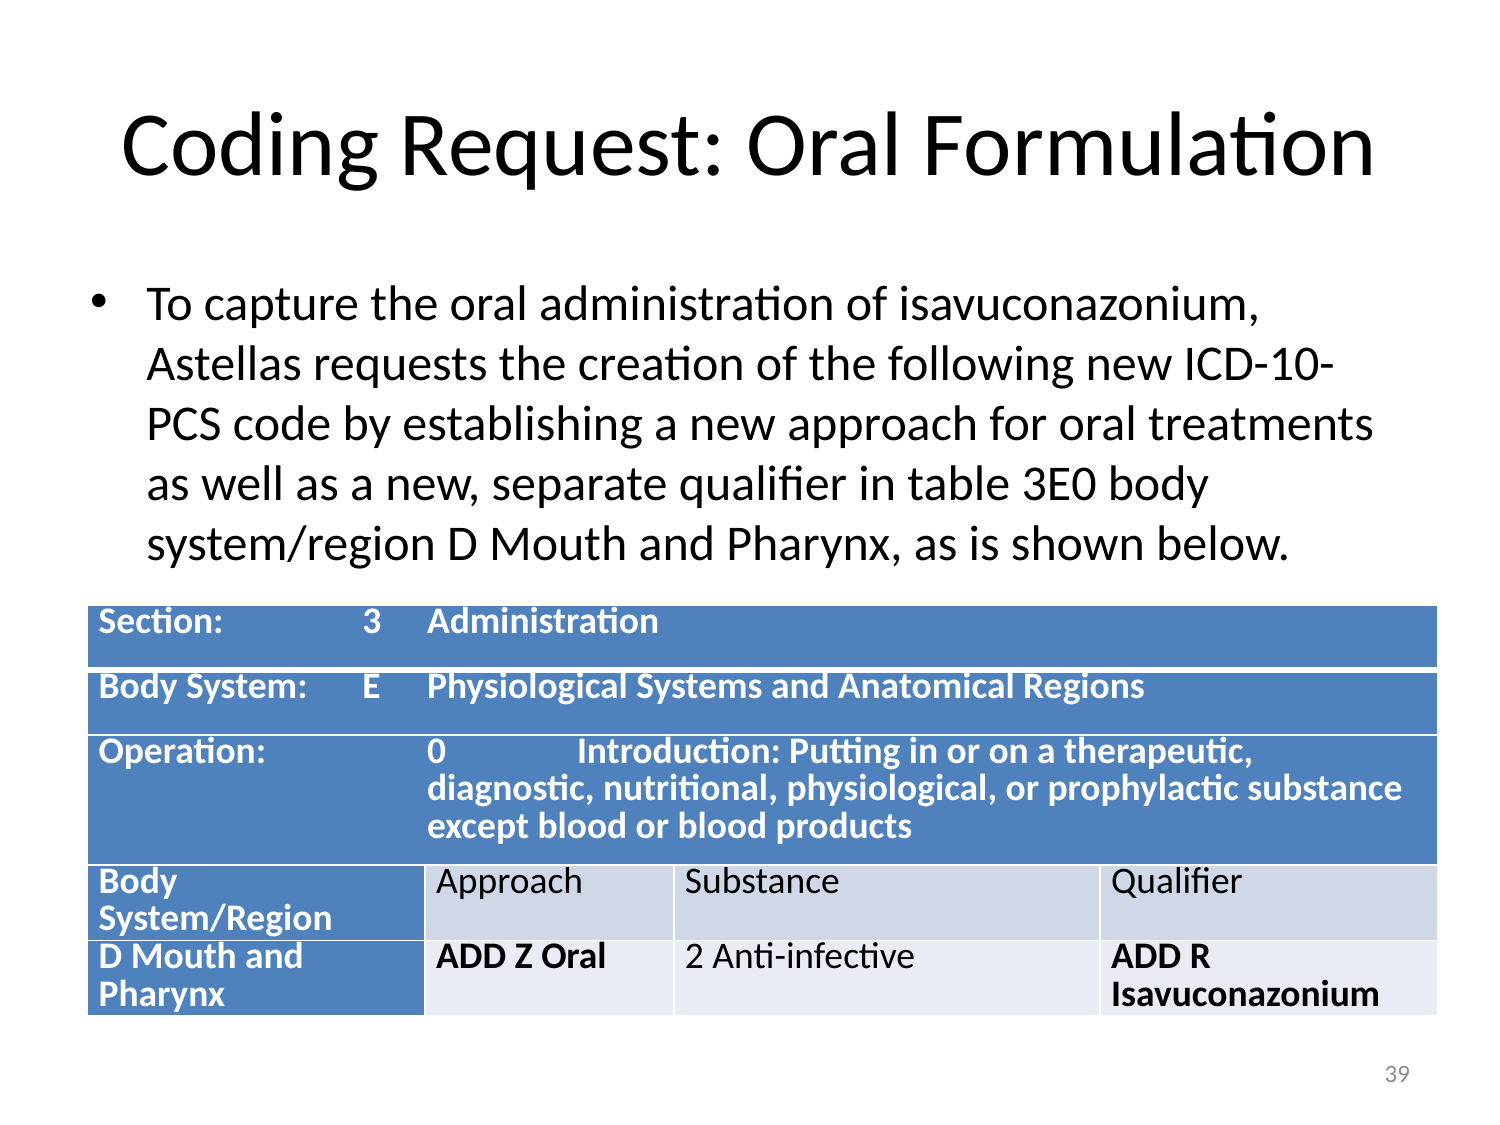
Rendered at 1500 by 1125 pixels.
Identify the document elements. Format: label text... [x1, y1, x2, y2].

table_cell Body System: E Physiological Systems and Anatomical Regions [88, 673, 1437, 734]
slide_number 39 [1074, 1042, 1425, 1103]
table_cell Approach [426, 866, 673, 940]
table_cell Qualifier [1101, 866, 1437, 940]
title Coding Request: Oral Formulation [75, 45, 1425, 233]
table_cell Operation: 0 Introduction: Putting in or on a therapeutic, diagnostic, nutritional, physiological, or prophylactic substance except blood or blood products [88, 736, 1437, 864]
table_header Section: 3 Administration [88, 606, 1437, 667]
table_cell Body System/Region [88, 866, 424, 940]
table_cell D Mouth and Pharynx [88, 941, 424, 1015]
list To capture the oral administration of isavuconazonium, Astellas requests the creation of the following new ICD-10-PCS code by establishing a new approach for oral treatments as well as a new, separate qualifier in table 3E0 body system/region D Mouth and Pharynx, as is shown below. [75, 262, 1425, 1005]
table_cell Substance [675, 866, 1099, 940]
table_cell ADD Z Oral [426, 941, 673, 1015]
table_cell 2 Anti-infective [675, 941, 1099, 1015]
table_cell ADD R Isavuconazonium [1101, 941, 1437, 1015]
